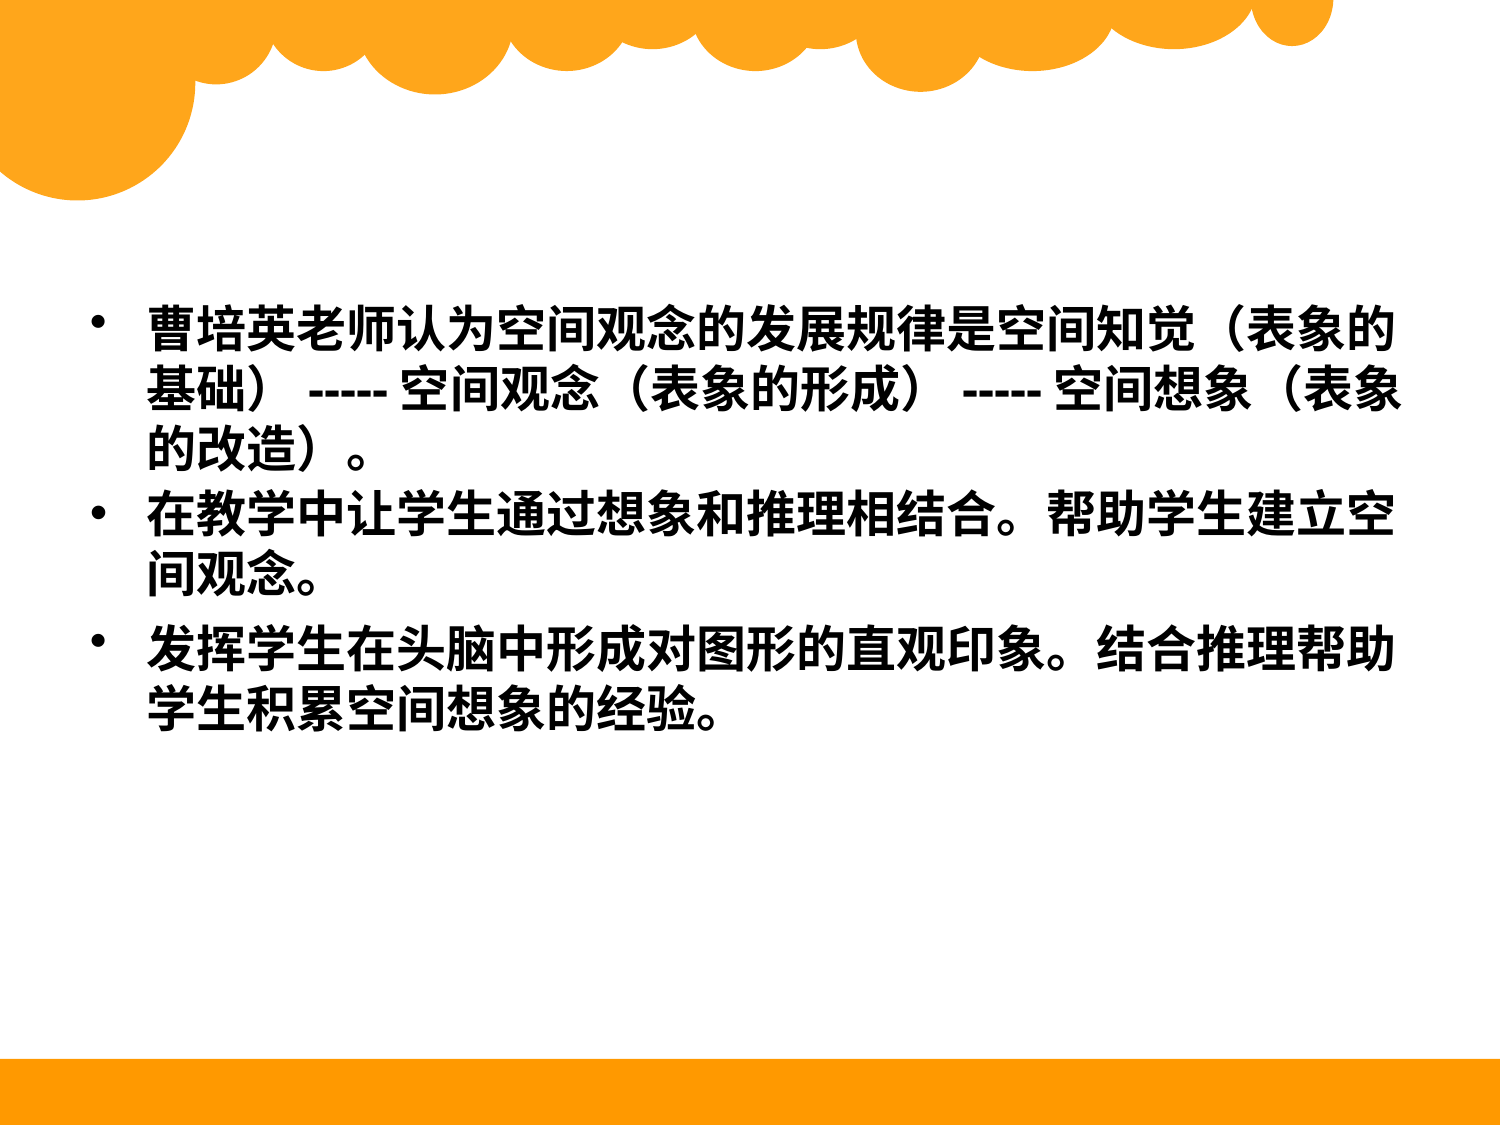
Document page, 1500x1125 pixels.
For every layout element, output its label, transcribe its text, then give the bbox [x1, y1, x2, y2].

list 曹培英老师认为空间观念的发展规律是空间知觉（表象的基础）-----空间观念（表象的形成）-----空间想象（表象的改造）。 [75, 289, 1425, 474]
text_box 在教学中让学生通过想象和推理相结合。帮助学生建立空间观念。 [74, 474, 1425, 609]
text_box 发挥学生在头脑中形成对图形的直观印象。结合推理帮助学生积累空间想象的经验。 [74, 609, 1425, 743]
